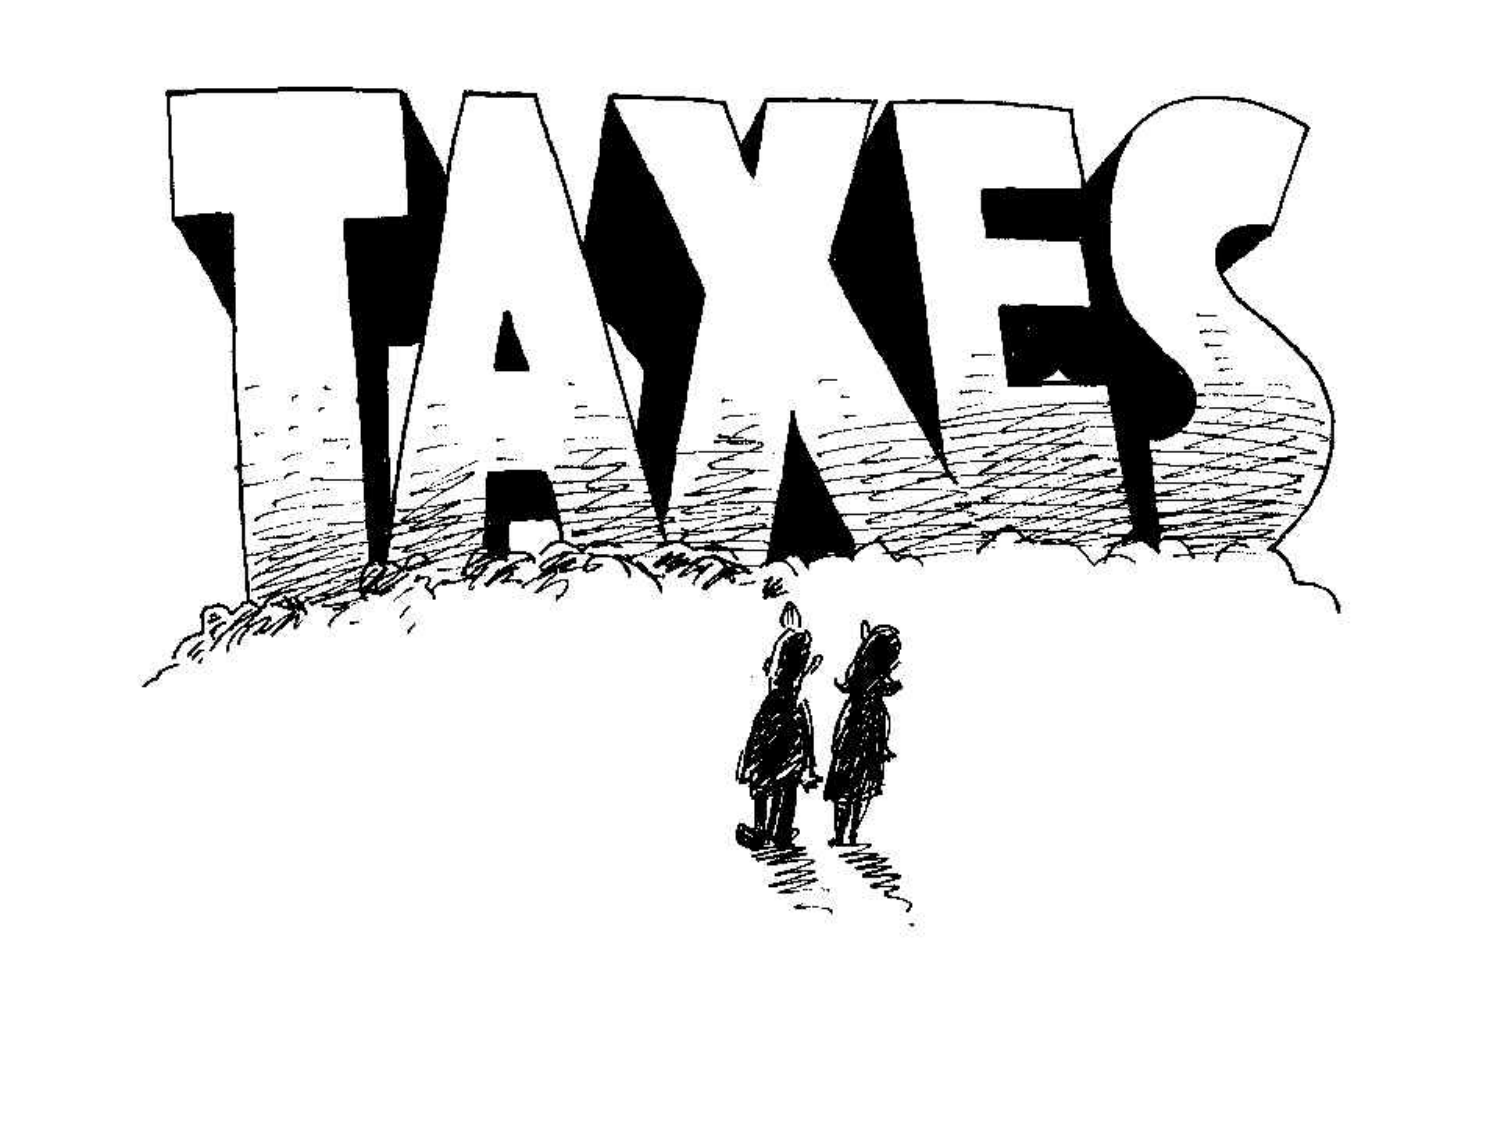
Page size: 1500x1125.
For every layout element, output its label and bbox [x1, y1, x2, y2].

picture [124, 62, 1376, 948]
